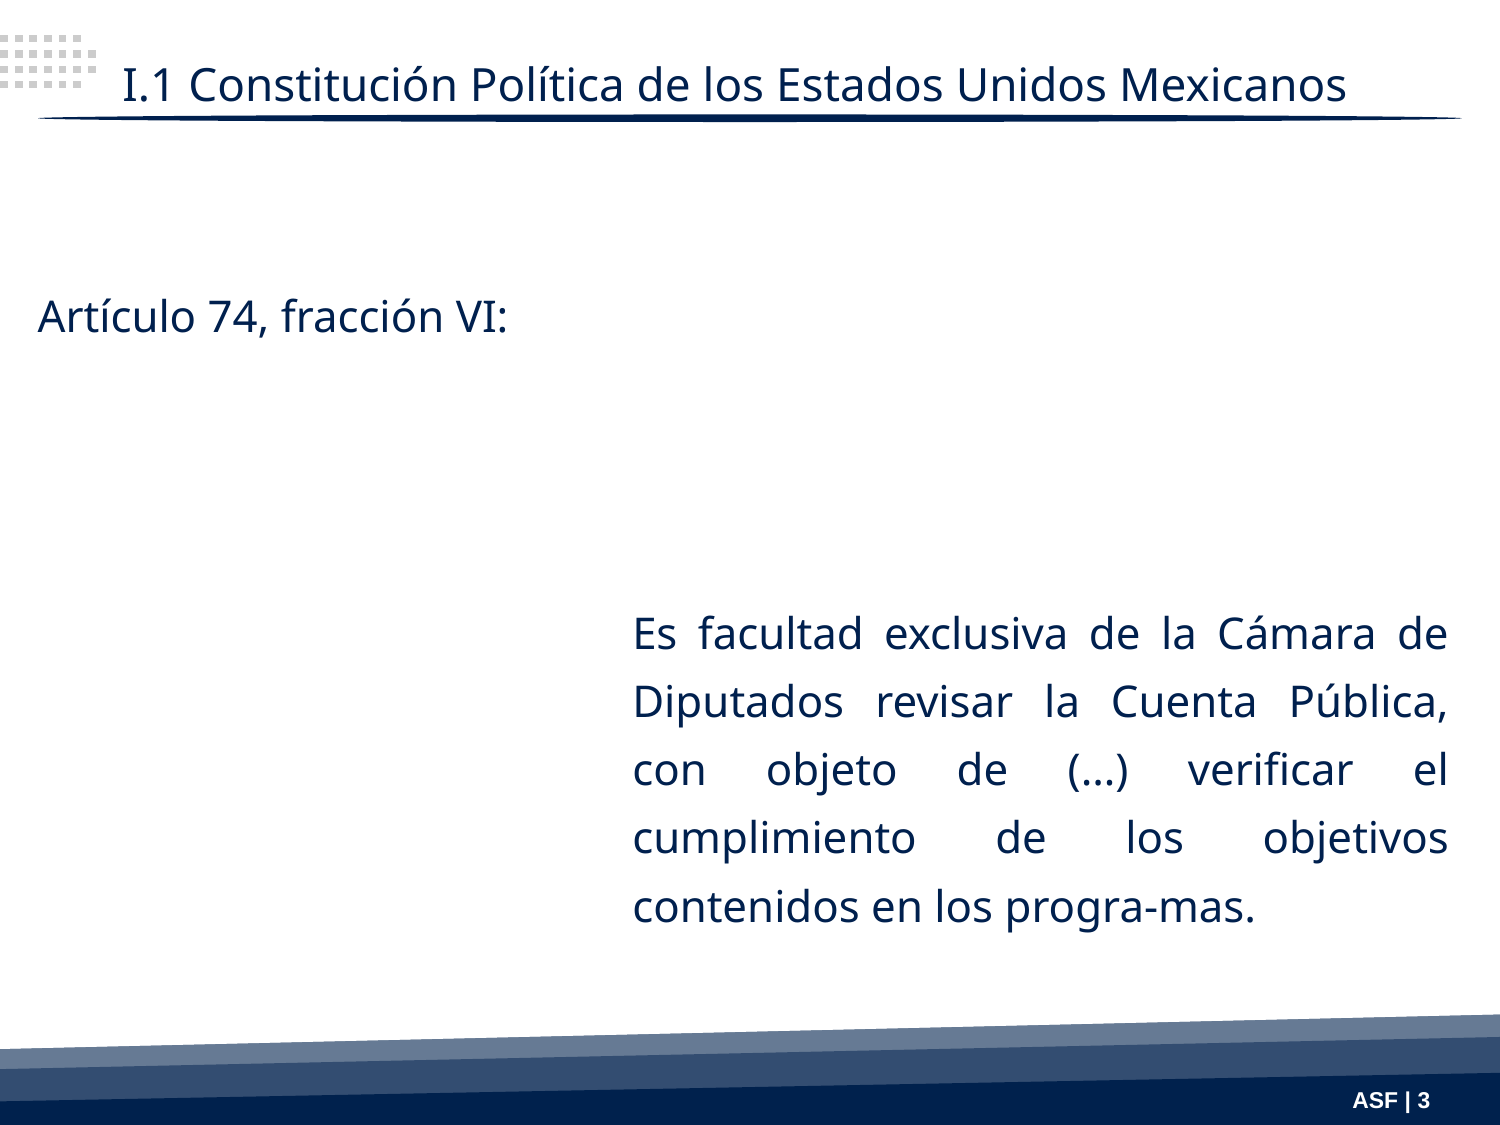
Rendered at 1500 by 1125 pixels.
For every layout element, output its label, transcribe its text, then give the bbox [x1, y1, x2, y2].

text_box Es facultad exclusiva de la Cámara de Diputados revisar la Cuenta Pública, con objeto de (…) verificar el cumplimiento de los objetivos contenidos en los progra-mas. [617, 582, 1465, 1007]
slide_number ASF | 3 [1337, 1078, 1489, 1125]
text_box [38, 114, 1462, 123]
text_box Artículo 74, fracción VI: [22, 265, 524, 349]
text_box I.1 Constitución Política de los Estados Unidos Mexicanos [107, 48, 1500, 174]
